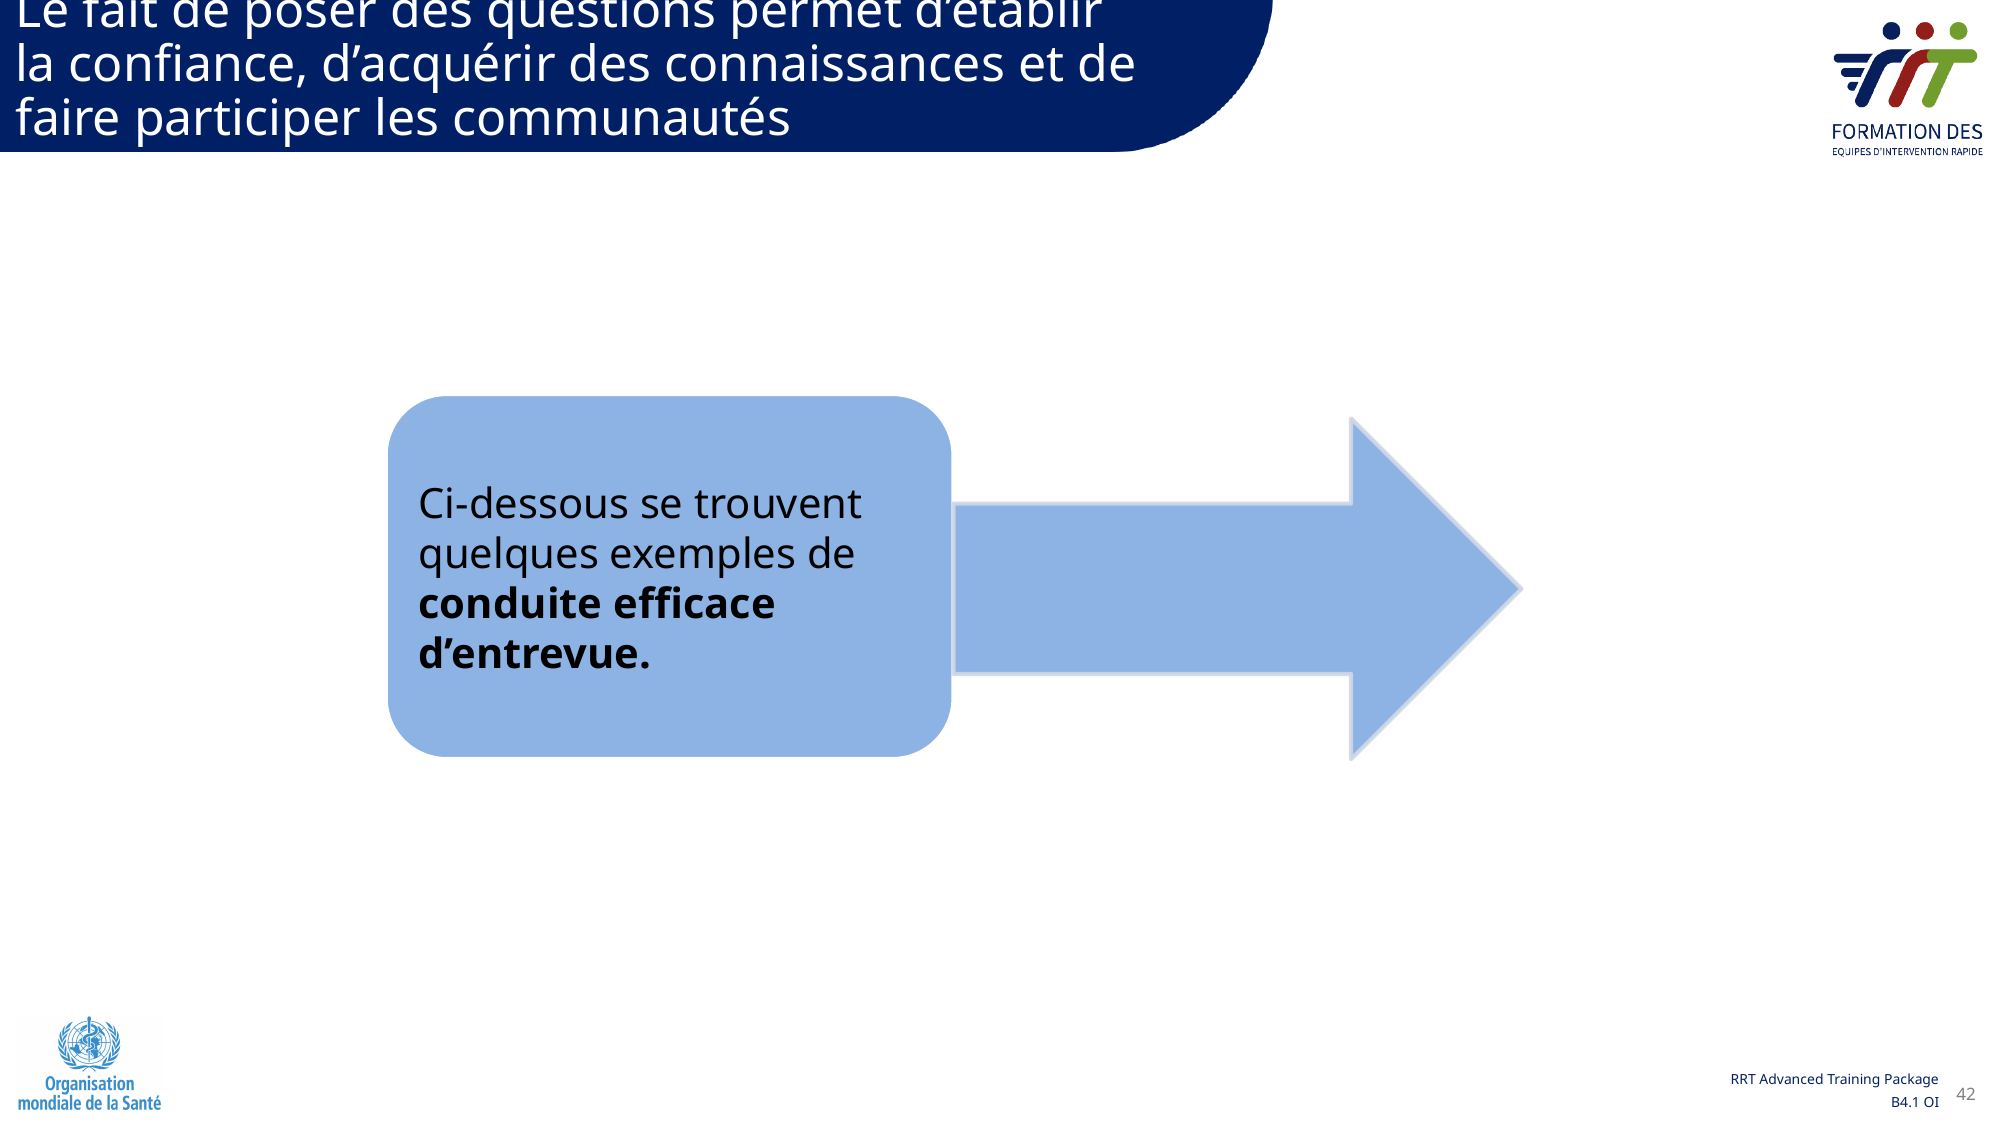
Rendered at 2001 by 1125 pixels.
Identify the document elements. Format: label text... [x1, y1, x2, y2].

title Le fait de poser des questions permet d’établir la confiance, d’acquérir des connaissances et de faire participer les communautés [0, 14, 1162, 116]
text_box [953, 418, 1522, 760]
text_box Ci-dessous se trouvent quelques exemples de conduite efficace d’entrevue. [385, 394, 954, 760]
picture [17, 1015, 162, 1111]
picture [1832, 21, 1983, 157]
picture [0, 0, 1273, 152]
